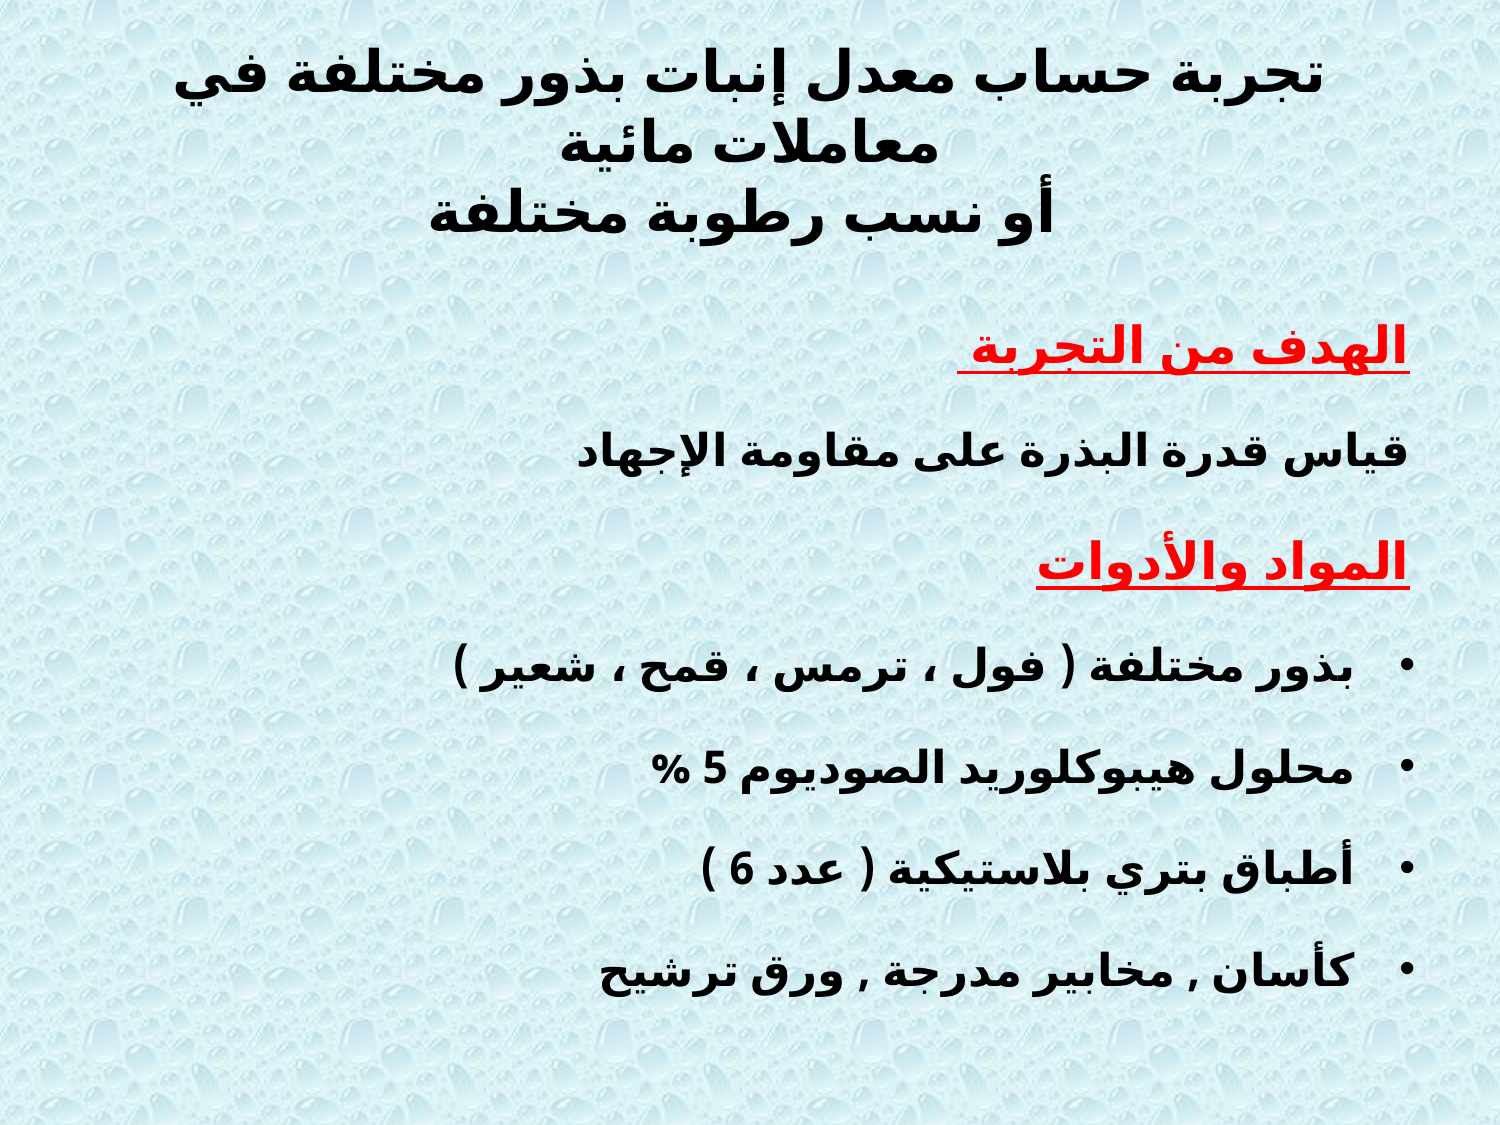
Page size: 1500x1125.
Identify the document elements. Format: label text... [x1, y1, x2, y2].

title تجربة حساب معدل إنبات بذور مختلفة في معاملات مائية أو نسب رطوبة مختلفة [75, 45, 1425, 233]
list الهدف من التجربة قياس قدرة البذرة على مقاومة الإجهاد المواد والأدوات بذور مختلفة ( فول ، ترمس ، قمح ، شعير ) محلول هيبوكلوريد الصوديوم 5 % أطباق بتري بلاستيكية ( عدد 6 ) كأسان , مخابير مدرجة , ورق ترشيح [75, 262, 1425, 1005]
